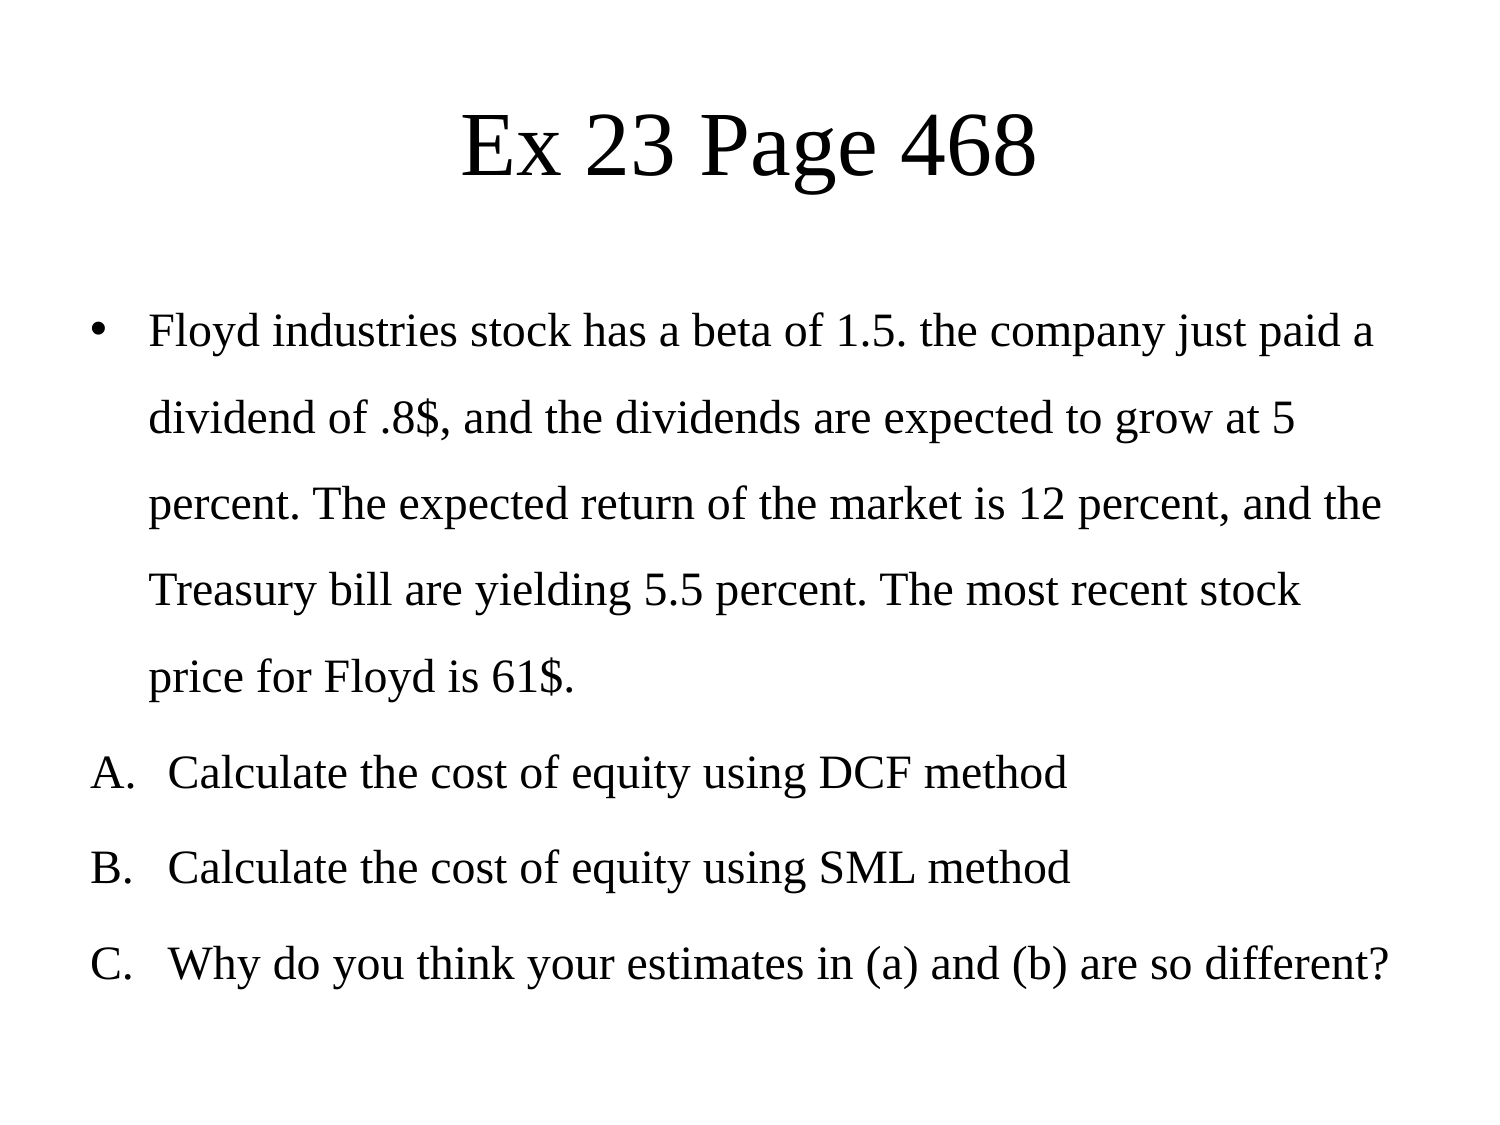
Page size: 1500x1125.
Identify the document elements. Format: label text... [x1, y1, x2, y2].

title Ex 23 Page 468 [75, 45, 1425, 233]
list Floyd industries stock has a beta of 1.5. the company just paid a dividend of .8$, and the dividends are expected to grow at 5 percent. The expected return of the market is 12 percent, and the Treasury bill are yielding 5.5 percent. The most recent stock price for Floyd is 61$. Calculate the cost of equity using DCF method Calculate the cost of equity using SML method Why do you think your estimates in (a) and (b) are so different? [75, 262, 1425, 1005]
